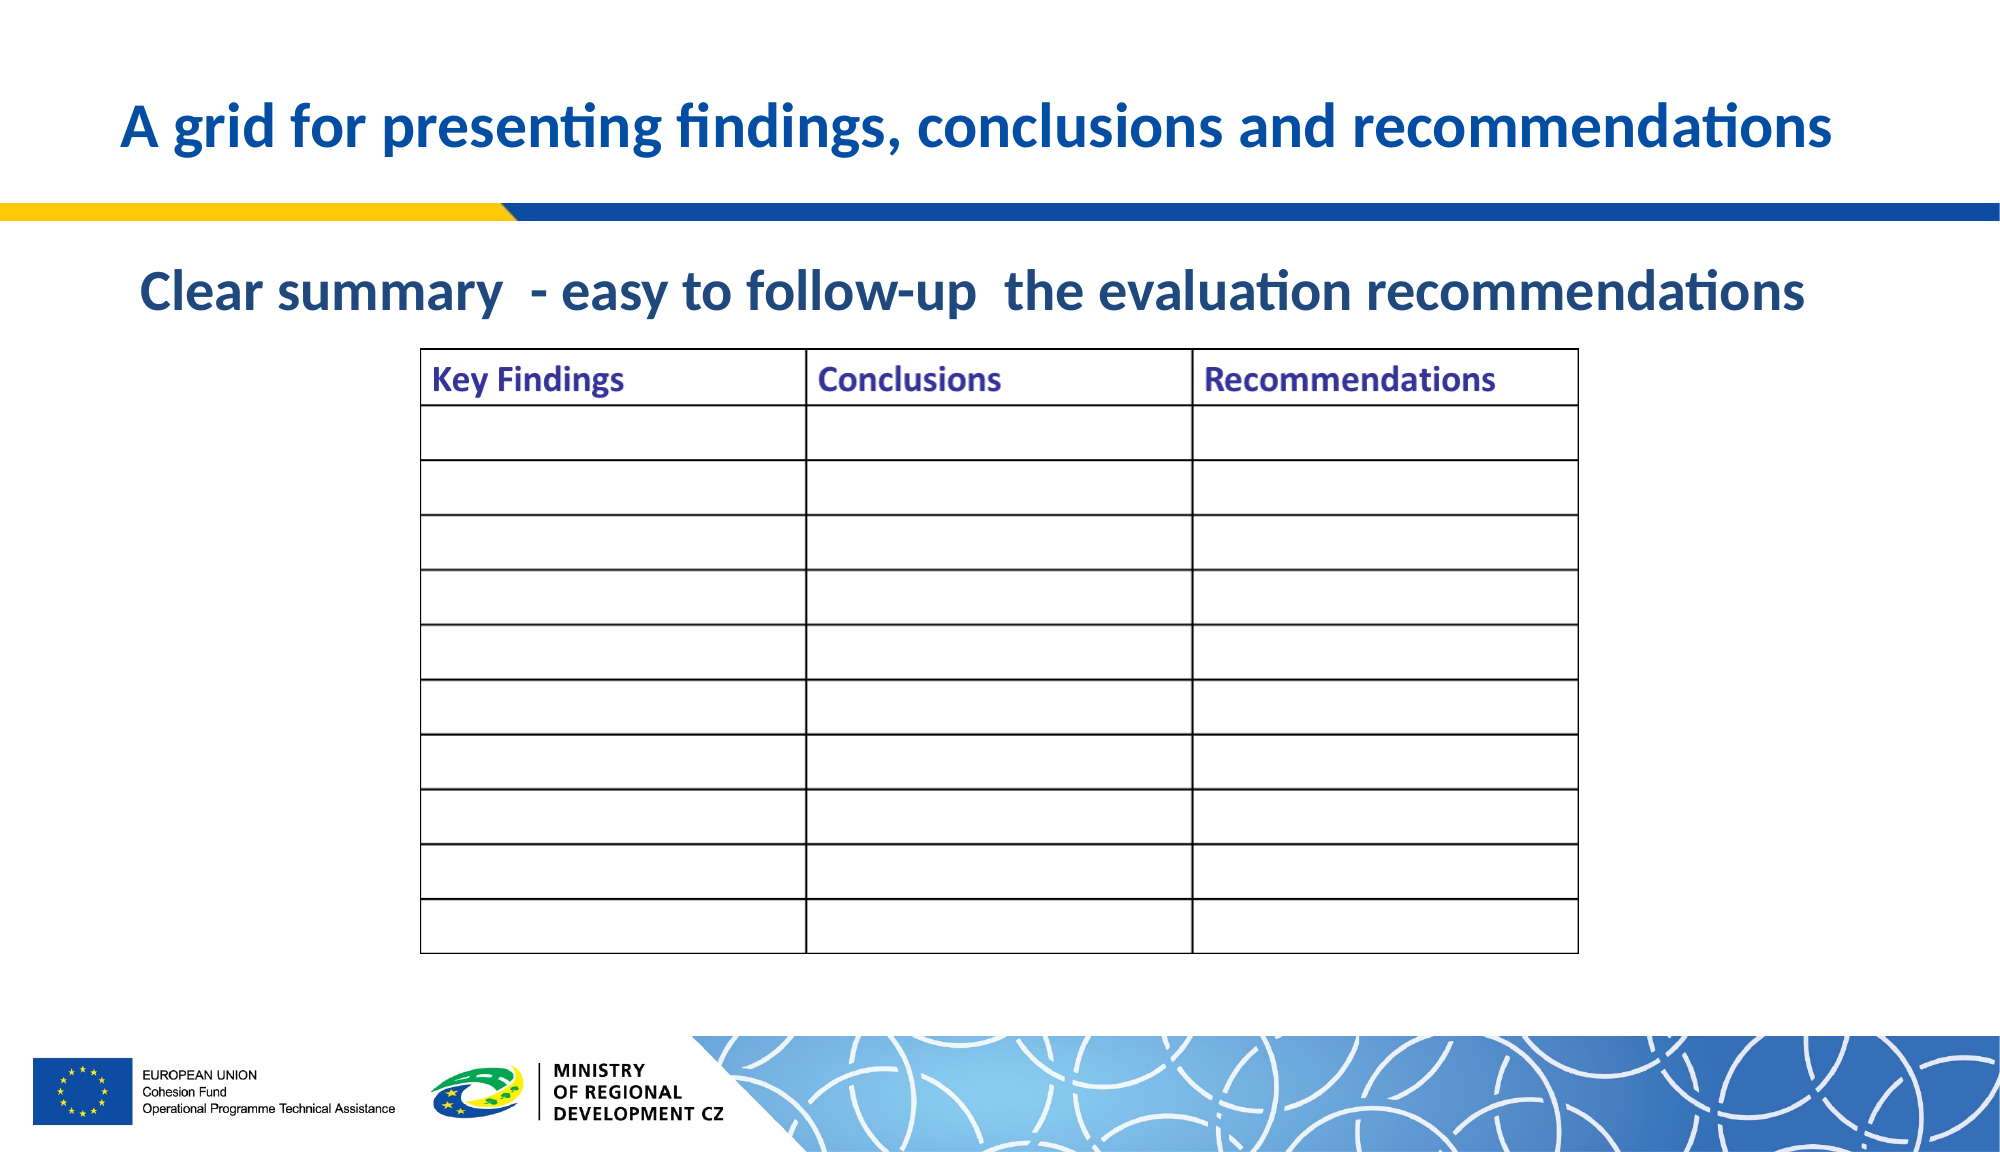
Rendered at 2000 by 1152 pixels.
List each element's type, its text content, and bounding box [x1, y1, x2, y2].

text_box Clear summary - easy to follow-up the evaluation recommendations [125, 245, 1910, 330]
picture [0, 1036, 2000, 1152]
picture [0, 203, 2000, 221]
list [420, 343, 1580, 955]
title A grid for presenting findings, conclusions and recommendations [99, 46, 1900, 198]
